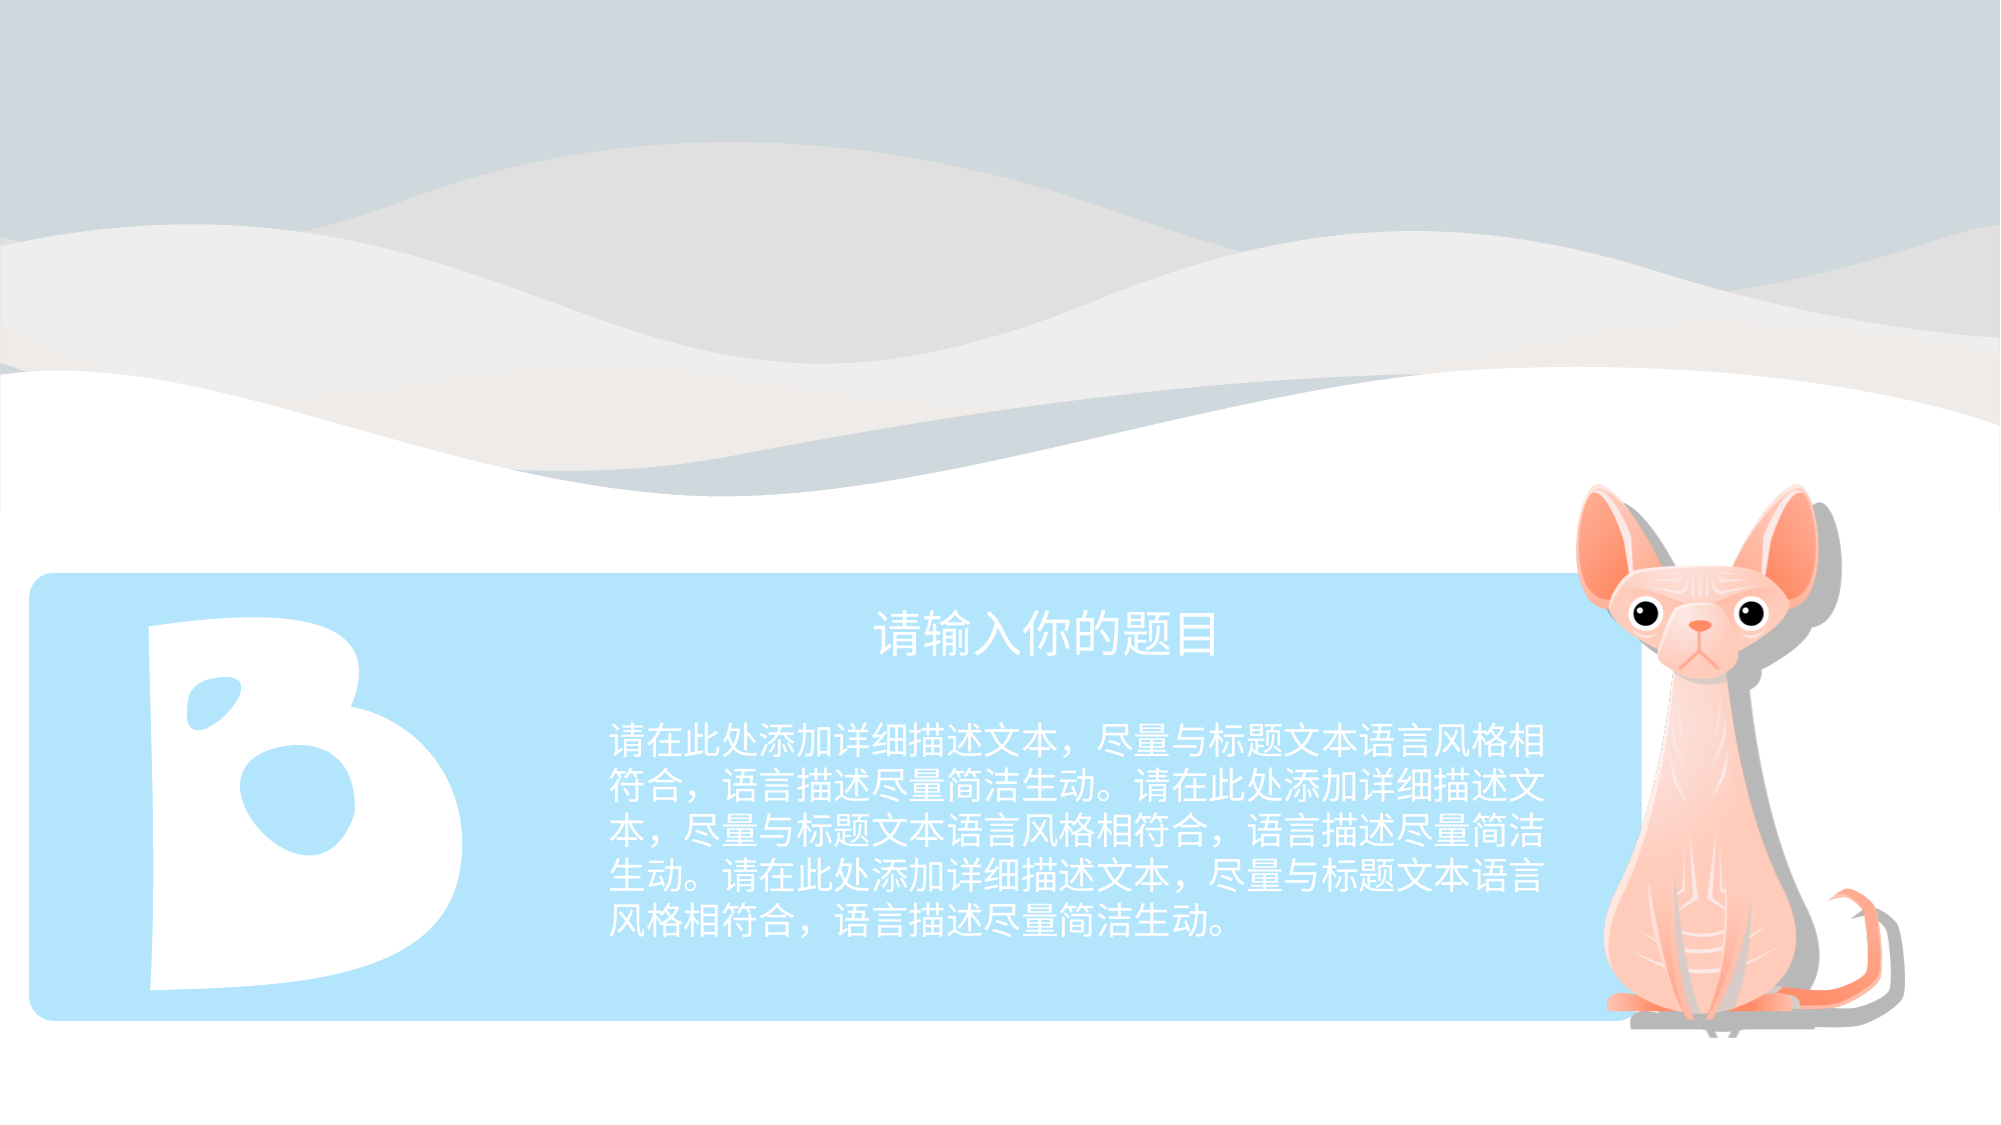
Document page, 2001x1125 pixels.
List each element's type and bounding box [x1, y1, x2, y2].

picture [1576, 484, 1905, 1039]
text_box [0, 0, 2000, 1125]
